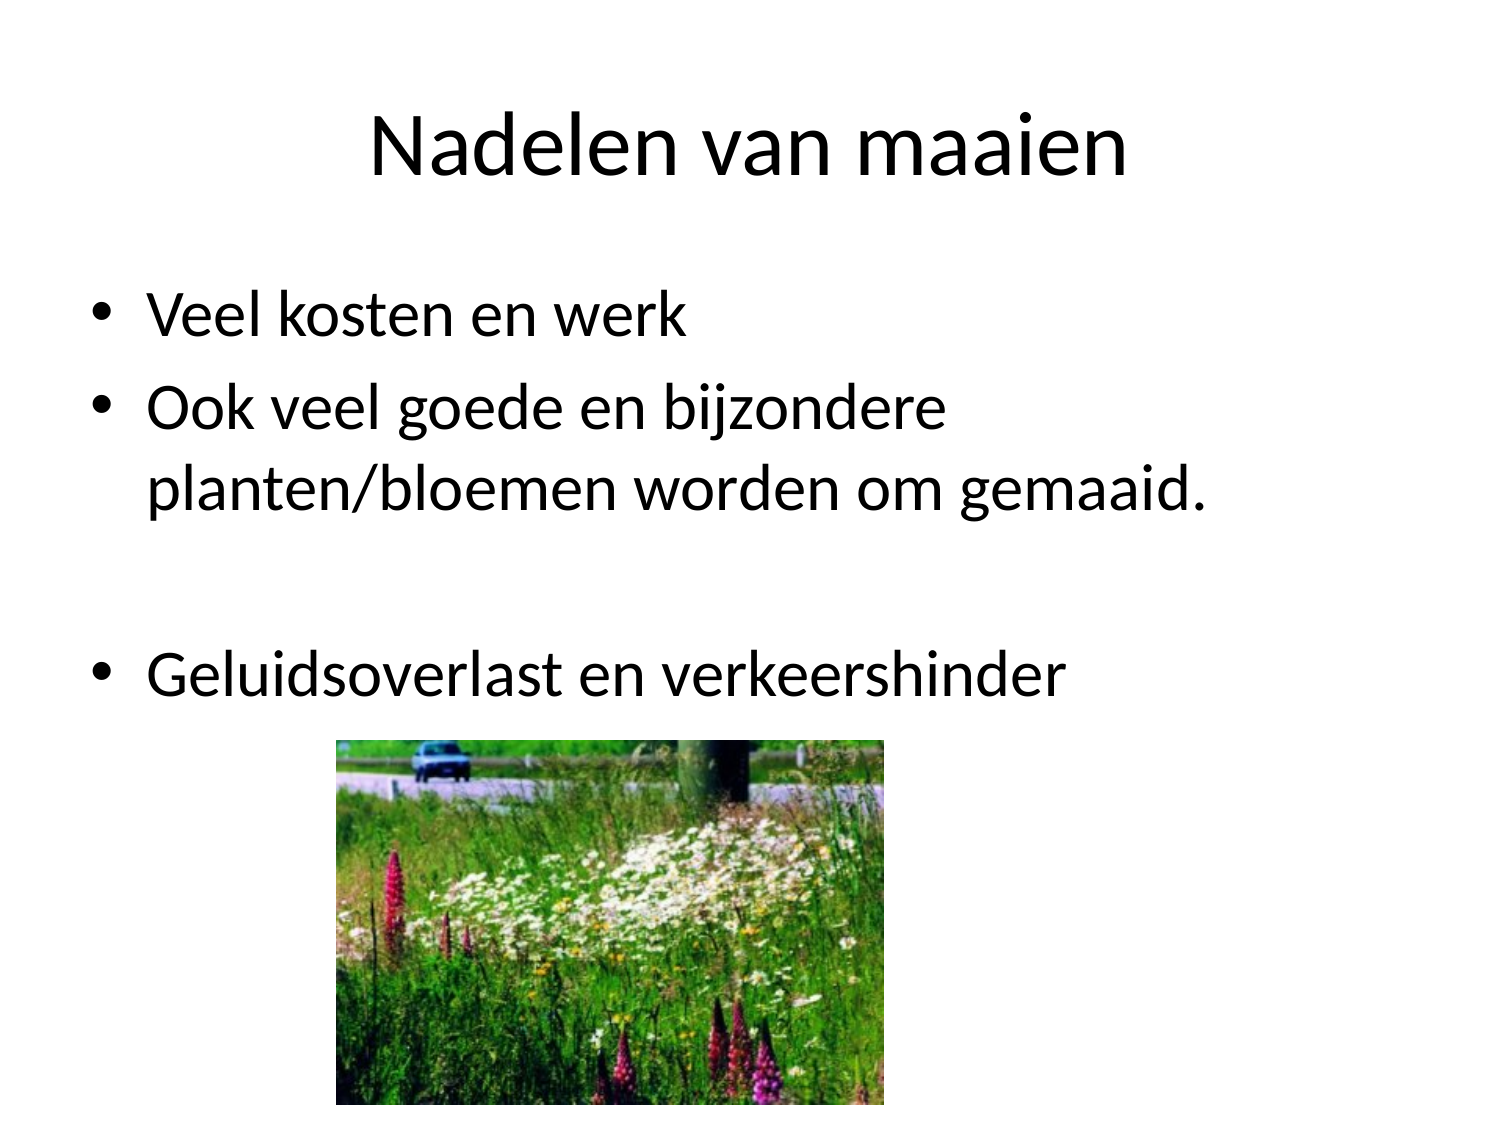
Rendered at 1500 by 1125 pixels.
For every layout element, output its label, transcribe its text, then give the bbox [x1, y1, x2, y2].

list Veel kosten en werk Ook veel goede en bijzondere planten/bloemen worden om gemaaid. Geluidsoverlast en verkeershinder [75, 262, 1425, 1005]
title Nadelen van maaien [75, 45, 1425, 233]
picture [336, 739, 884, 1105]
